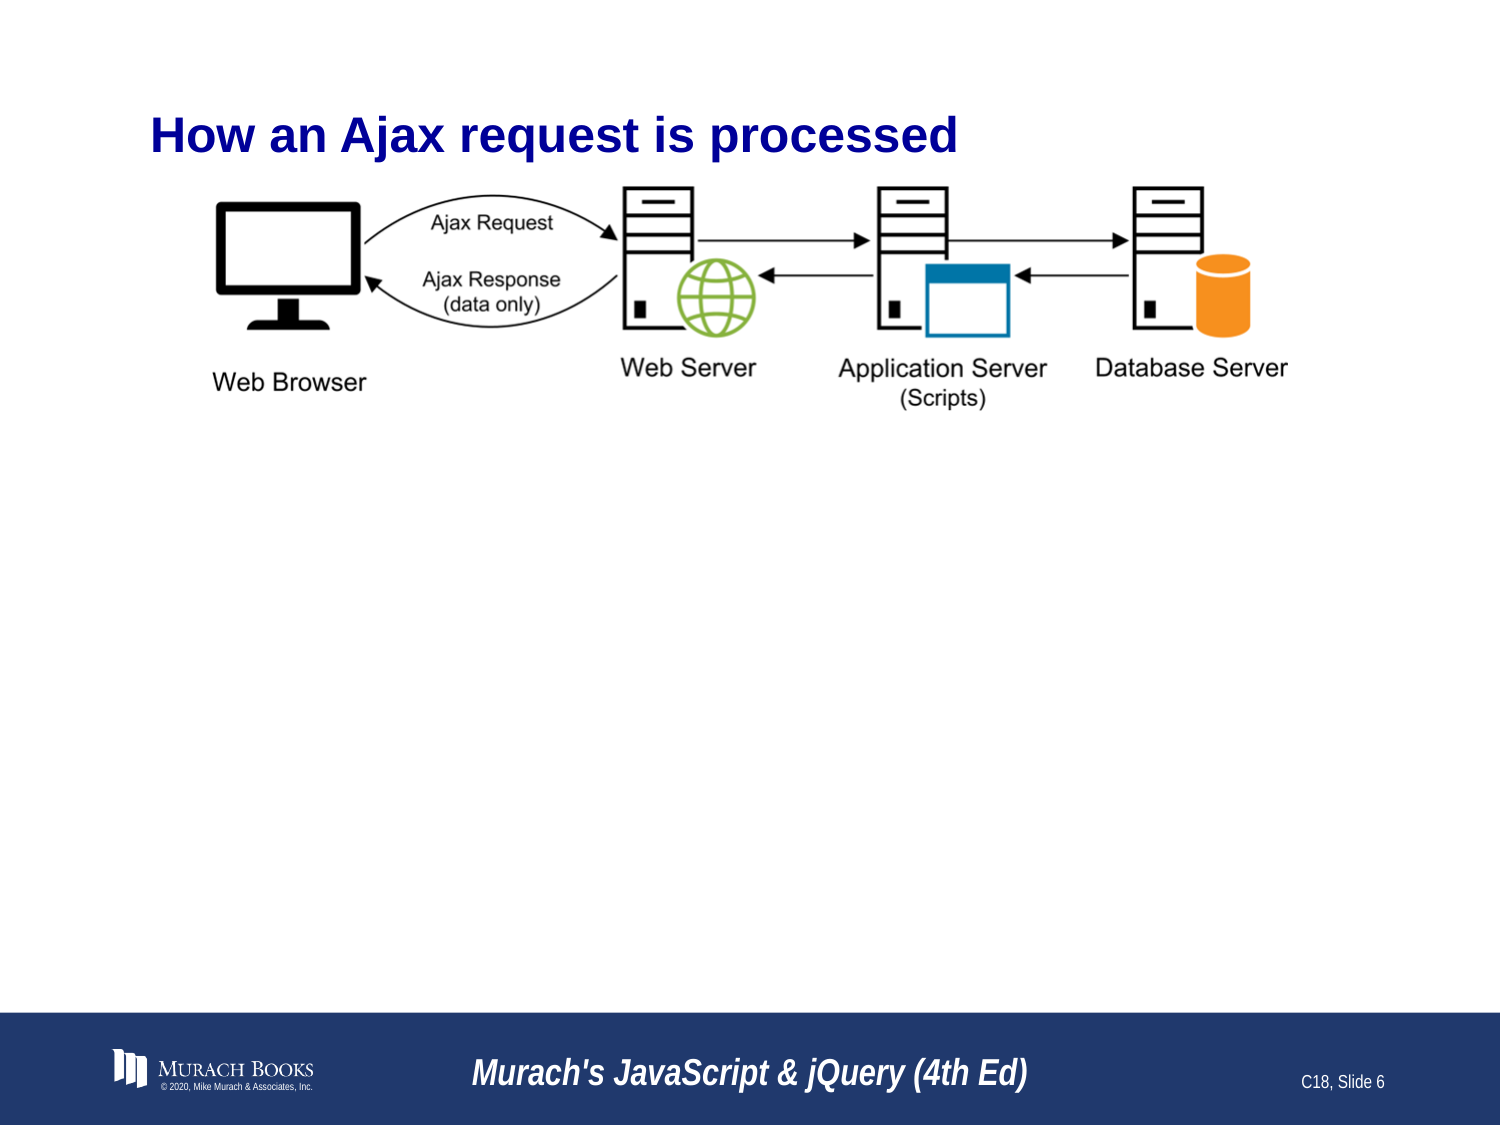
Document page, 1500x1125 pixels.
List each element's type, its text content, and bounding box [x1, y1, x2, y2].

slide_number Murach's JavaScript & jQuery (4th Ed) [463, 1025, 1050, 1100]
title How an Ajax request is processed [150, 102, 1350, 164]
footer © 2020, Mike Murach & Associates, Inc. [12, 1025, 463, 1100]
slide_number C18, Slide 6 [1087, 1025, 1400, 1100]
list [212, 182, 1288, 413]
